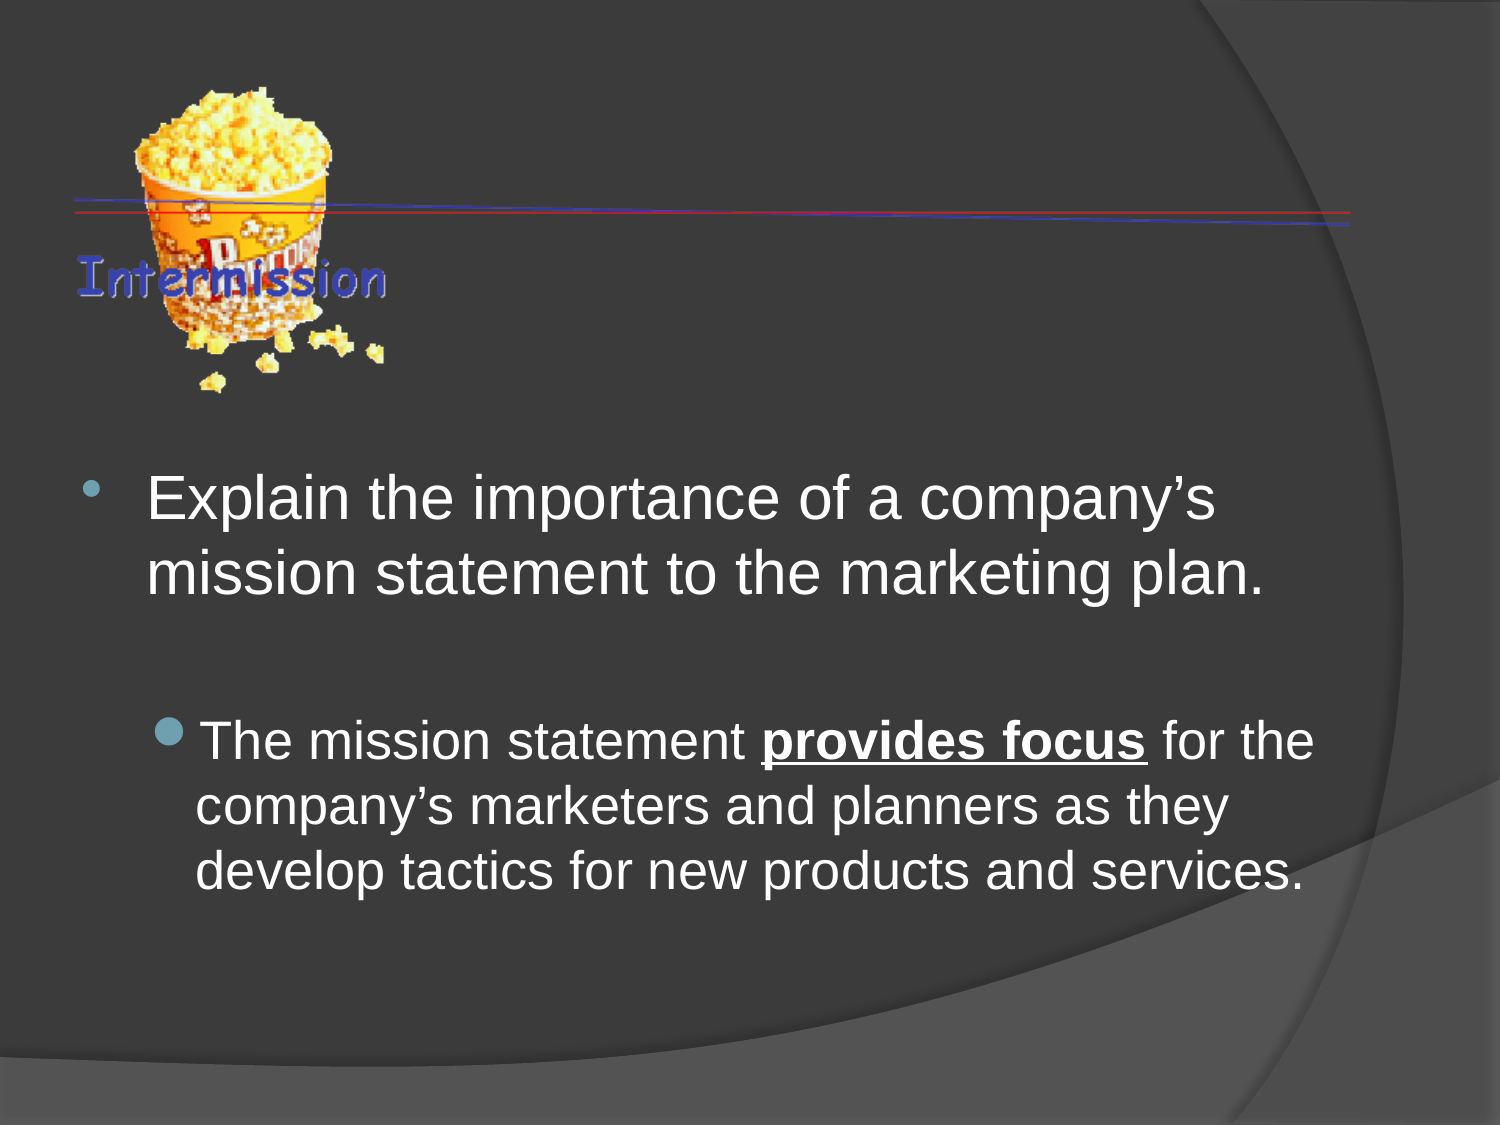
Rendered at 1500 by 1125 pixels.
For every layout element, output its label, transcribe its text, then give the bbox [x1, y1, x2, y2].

list Explain the importance of a company’s mission statement to the marketing plan. The mission statement provides focus for the company’s marketers and planners as they develop tactics for new products and services. [62, 450, 1400, 988]
picture [62, 74, 1352, 451]
